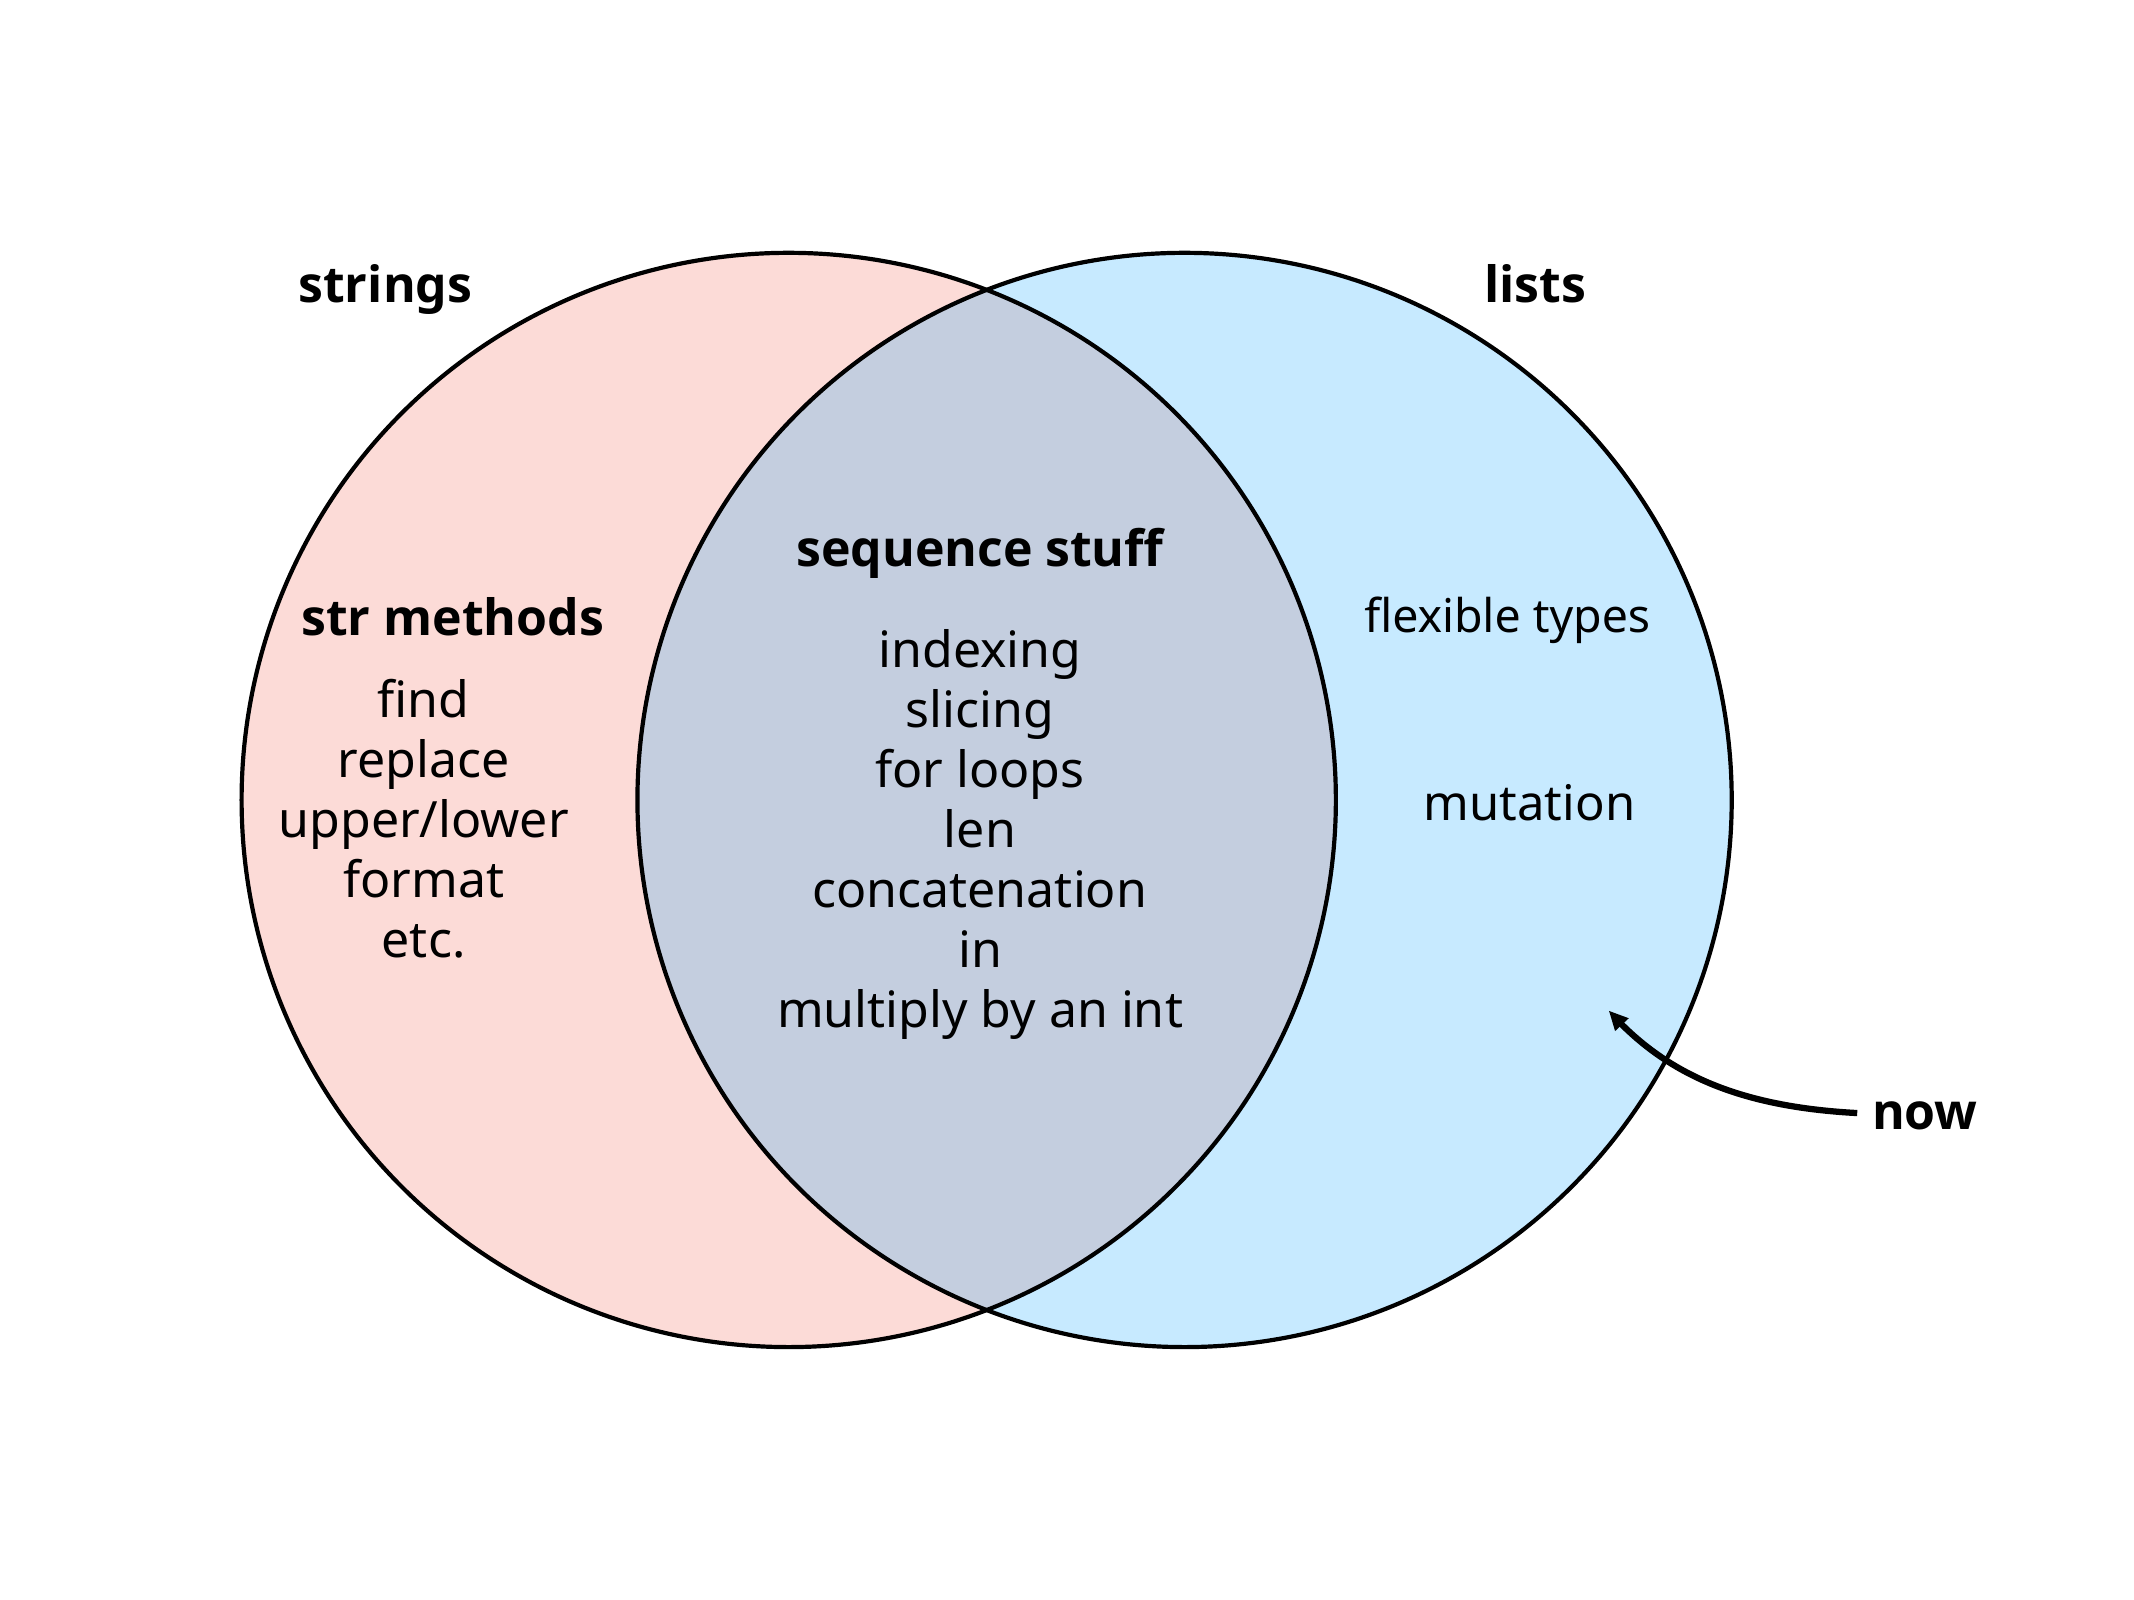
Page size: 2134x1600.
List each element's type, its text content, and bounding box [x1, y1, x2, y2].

list indexing slicing for loops len concatenation in multiply by an int [587, 608, 1373, 1217]
text_box [1609, 1010, 1858, 1114]
text_box now [1863, 1071, 1987, 1148]
text_box sequence stuff [788, 508, 1173, 586]
text_box find replace upper/lower format etc. [31, 659, 817, 1266]
text_box [672, 252, 1732, 1348]
text_box lists [1476, 244, 1595, 321]
text_box [260, 252, 986, 659]
text_box [502, 1217, 986, 1348]
text_box str methods [293, 577, 613, 654]
text_box strings [290, 244, 481, 321]
text_box flexible types [1354, 577, 1661, 654]
text_box mutation [1396, 763, 1664, 839]
